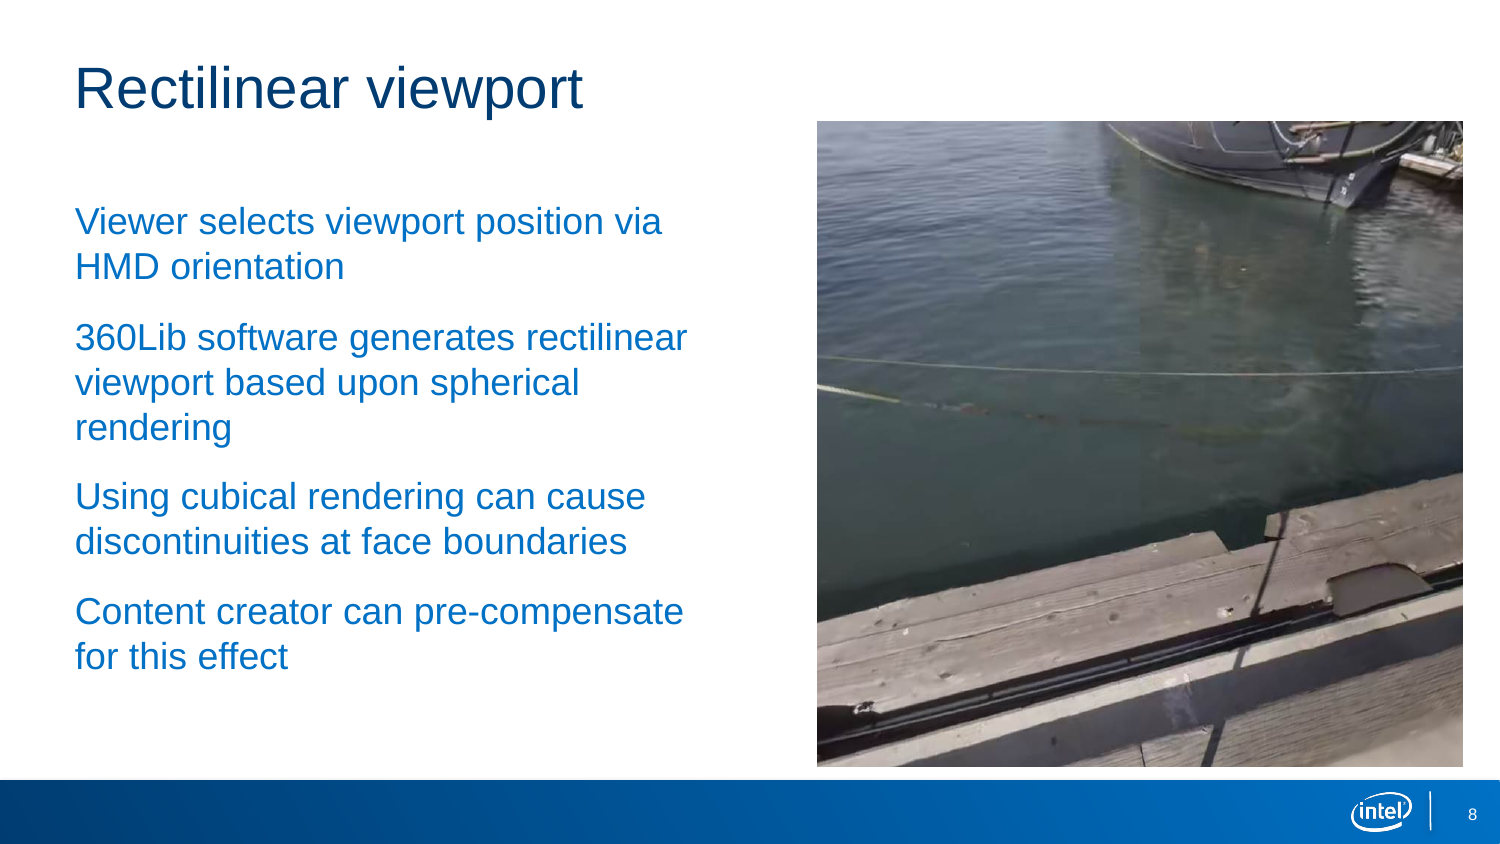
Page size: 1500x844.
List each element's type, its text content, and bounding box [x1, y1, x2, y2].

title Rectilinear viewport [74, 50, 1425, 194]
list Viewer selects viewport position via HMD orientation 360Lib software generates rectilinear viewport based upon spherical rendering Using cubical rendering can cause discontinuities at face boundaries Content creator can pre-compensate for this effect [74, 197, 732, 760]
picture [817, 121, 1464, 768]
slide_number 8 [1127, 791, 1478, 837]
